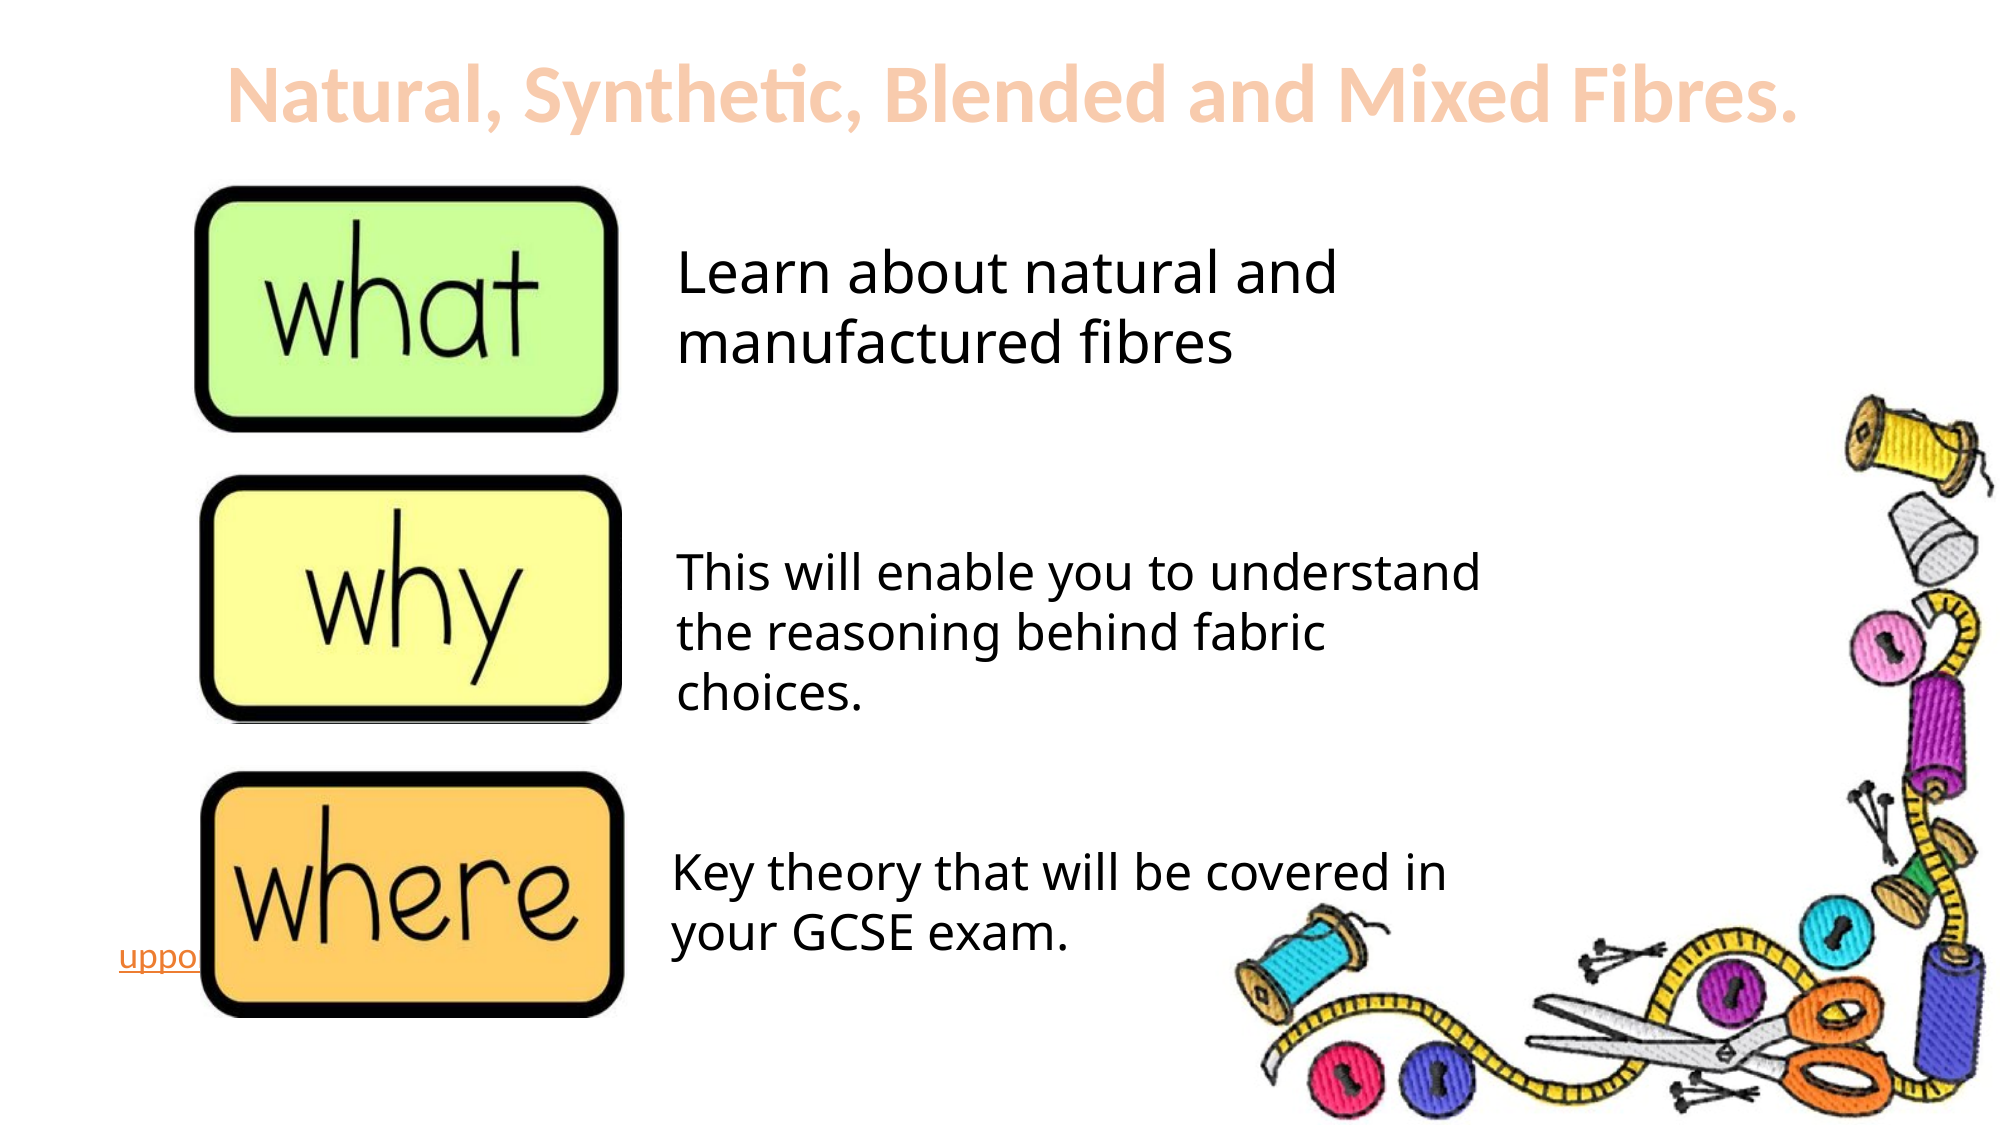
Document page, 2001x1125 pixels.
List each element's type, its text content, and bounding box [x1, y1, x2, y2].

text_box upport [103, 923, 190, 984]
text_box Natural, Synthetic, Blended and Mixed Fibres. [211, 31, 1818, 147]
text_box This will enable you to understand the reasoning behind fabric choices. [661, 533, 1231, 728]
picture [1216, 359, 2000, 1125]
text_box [190, 179, 632, 1018]
text_box Key theory that will be covered in your GCSE exam. [656, 833, 1231, 969]
text_box Learn about natural and manufactured fibres [661, 228, 1703, 433]
